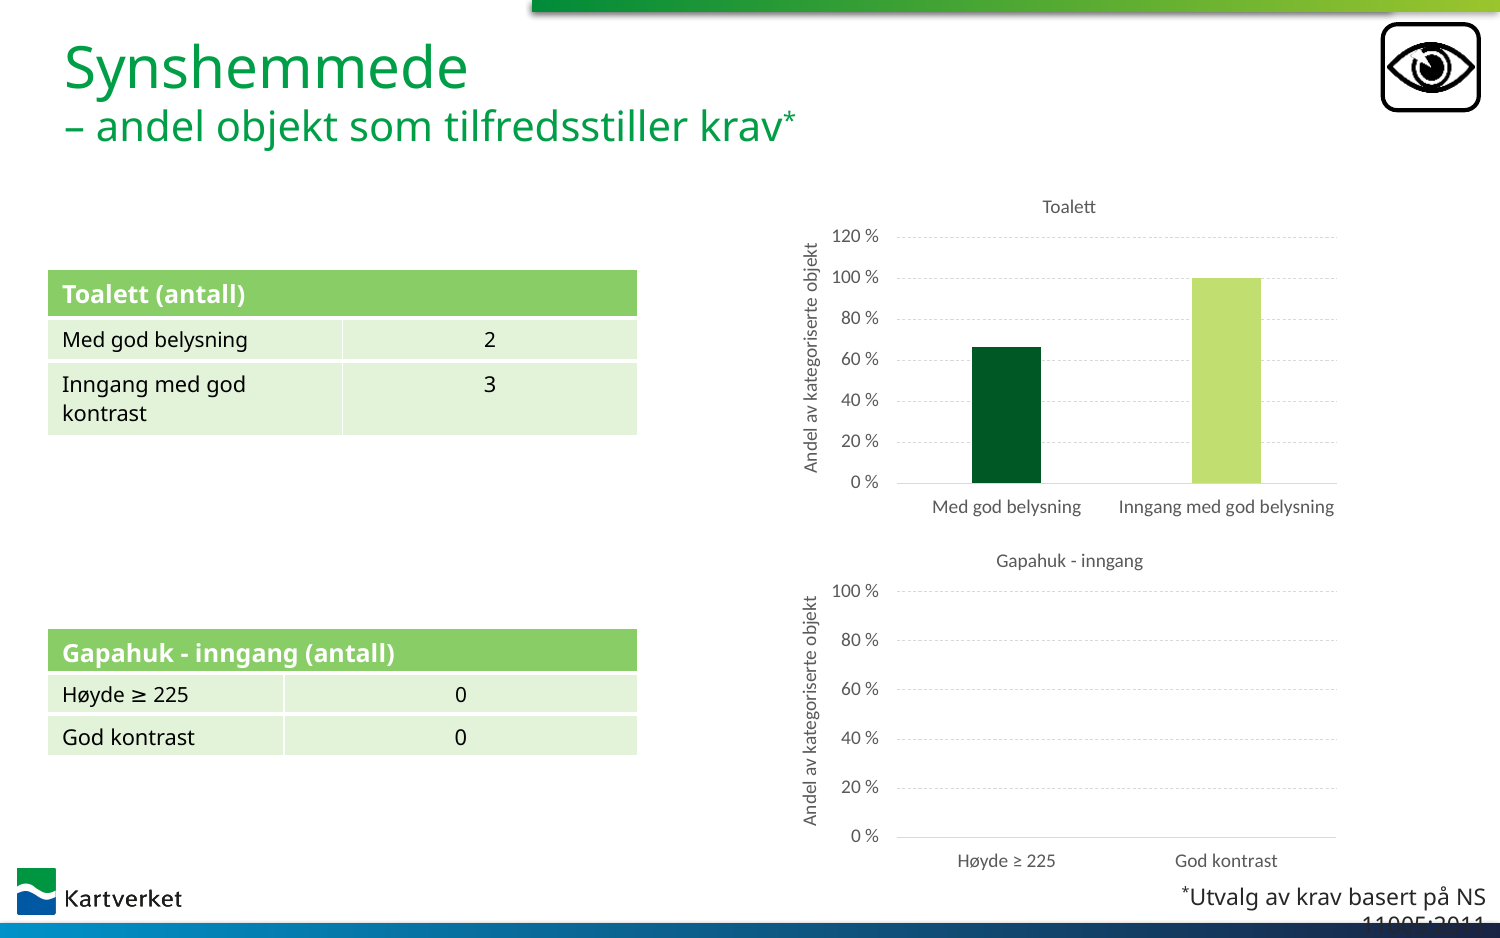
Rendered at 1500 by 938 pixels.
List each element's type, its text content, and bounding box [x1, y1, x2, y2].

table_cell 0 [285, 675, 637, 712]
text_box *Utvalg av krav basert på NS 11005:2011 [1068, 873, 1500, 938]
table_header Toalett (antall) [48, 270, 637, 316]
table_cell God kontrast [48, 716, 283, 755]
table_cell Med god belysning [48, 320, 342, 359]
table_cell Høyde ≥ 225 [48, 675, 283, 712]
table_cell 3 [343, 363, 637, 435]
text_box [1382, 24, 1480, 111]
picture [791, 187, 1348, 526]
table_header Gapahuk - inngang (antall) [48, 629, 637, 671]
text_box Synshemmede – andel objekt som tilfredsstiller krav* [49, 24, 1431, 158]
table_cell 2 [343, 320, 637, 359]
table_cell Inngang med god kontrast [48, 363, 342, 435]
picture [791, 541, 1348, 880]
table_cell 0 [285, 716, 637, 755]
